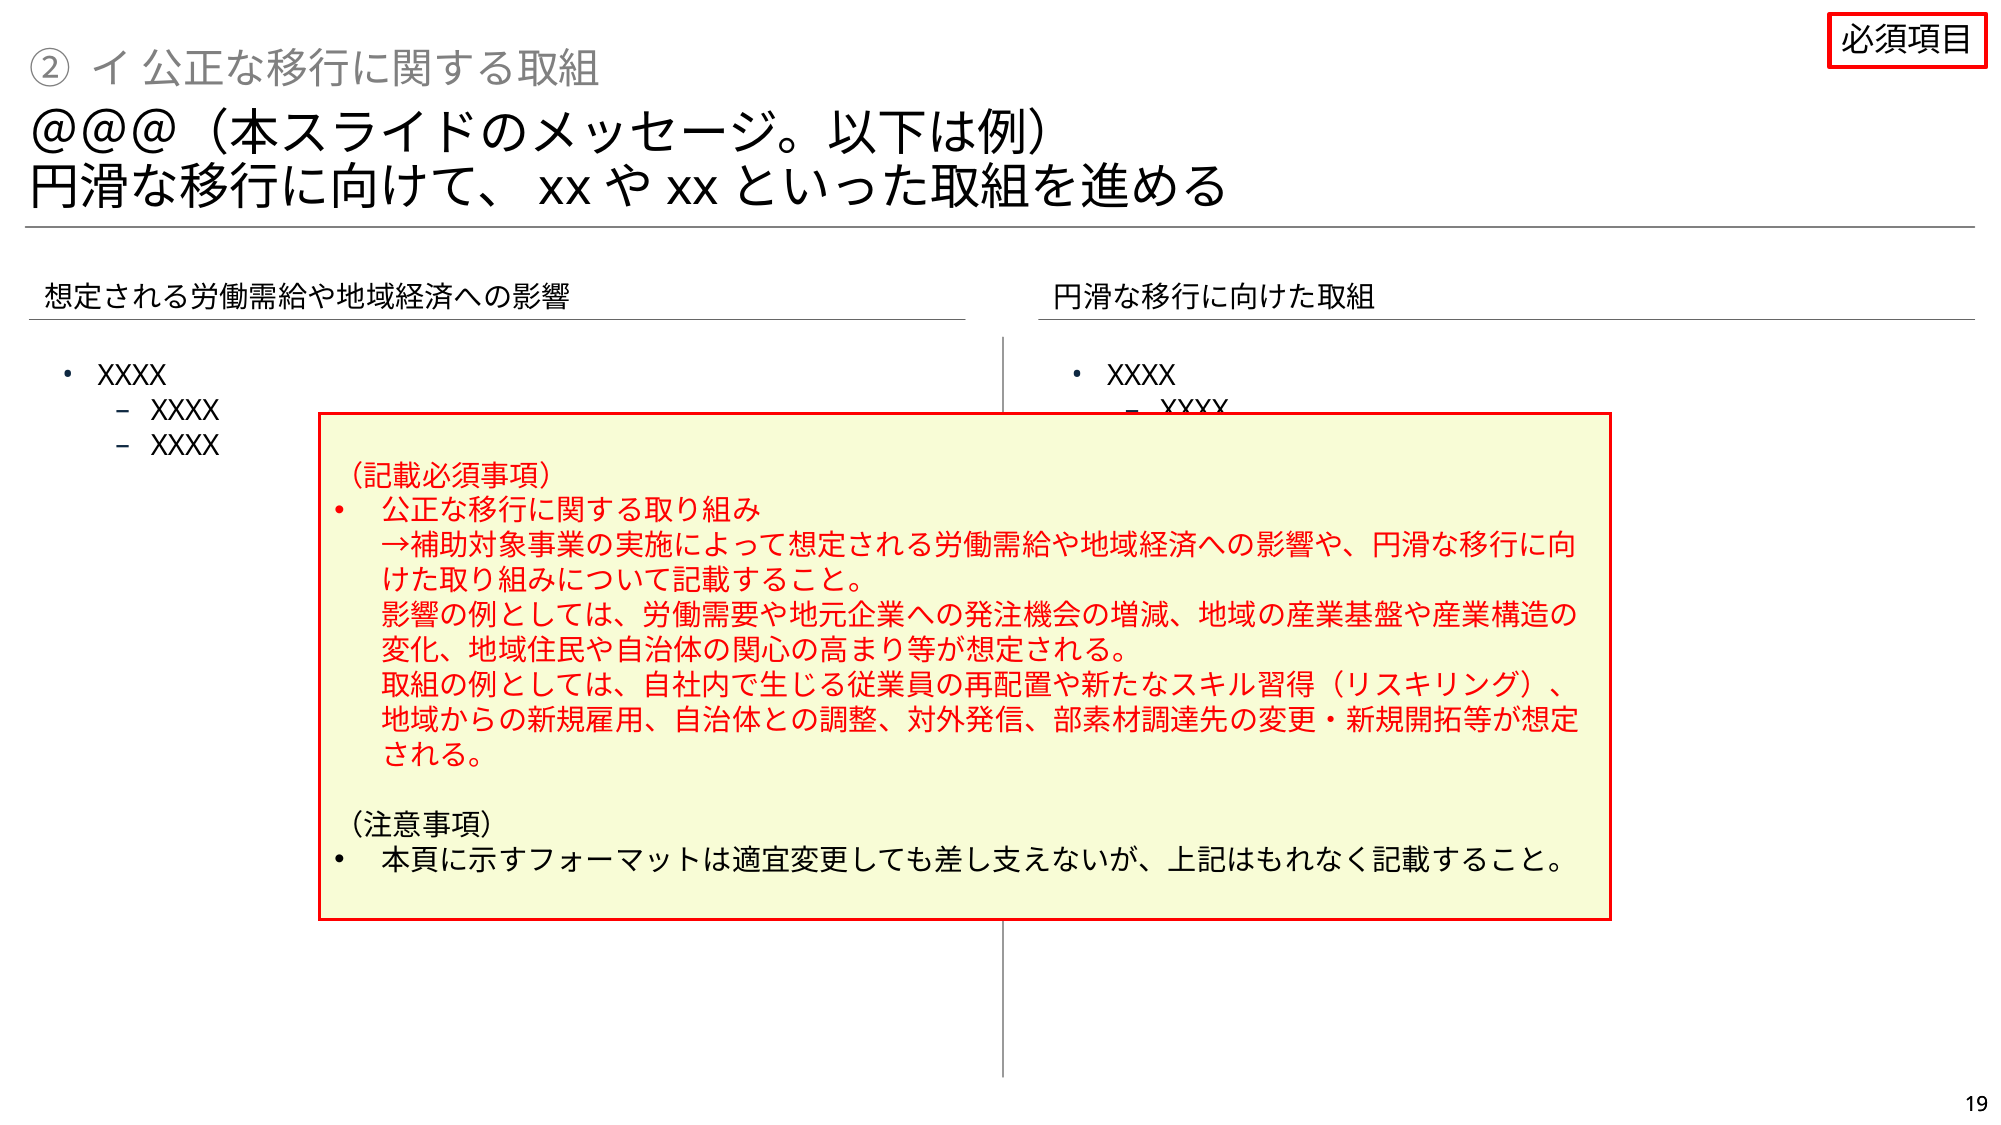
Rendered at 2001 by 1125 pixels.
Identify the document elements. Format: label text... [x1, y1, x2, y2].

text_box （記載必須事項） 公正な移行に関する取り組み →補助対象事業の実施によって想定される労働需給や地域経済への影響や、円滑な移行に向けた取り組みについて記載すること。 影響の例としては、労働需要や地元企業への発注機会の増減、地域の産業基盤や産業構造の変化、地域住民や自治体の関心の高まり等が想定される。 取組の例としては、自社内で生じる従業員の再配置や新たなスキル習得（リスキリング）、地域からの新規雇用、自治体との調整、対外発信、部素材調達先の変更・新規開拓等が想定される。 （注意事項） 本頁に示すフォーマットは適宜変更しても差し支えないが、上記はもれなく記載すること。 [1022, 412, 1612, 921]
text_box 必須項目 [1829, 13, 1986, 68]
text_box （記載必須事項） 公正な移行に関する取り組み →補助対象事業の実施によって想定される労働需給や地域経済への影響や、円滑な移行に向けた取り組みについて記載すること。 影響の例としては、労働需要や地元企業への発注機会の増減、地域の産業基盤や産業構造の変化、地域住民や自治体の関心の高まり等が想定される。 取組の例としては、自社内で生じる従業員の再配置や新たなスキル習得（リスキリング）、地域からの新規雇用、自治体との調整、対外発信、部素材調達先の変更・新規開拓等が想定される。 （注意事項） 本頁に示すフォーマットは適宜変更しても差し支えないが、上記はもれなく記載すること。 [318, 412, 984, 921]
text_box XXXX XXXX XXXX [28, 347, 978, 480]
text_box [1038, 271, 1975, 320]
text_box ② イ 公正な移行に関する取組 [29, 47, 1802, 94]
text_box ＠＠＠（本スライドのメッセージ。以下は例） 円滑な移行に向けて、xxやxxといった取組を進める [29, 107, 1875, 216]
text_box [984, 336, 1022, 1078]
text_box XXXX XXXX XXXX [1037, 347, 1976, 480]
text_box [28, 271, 966, 320]
